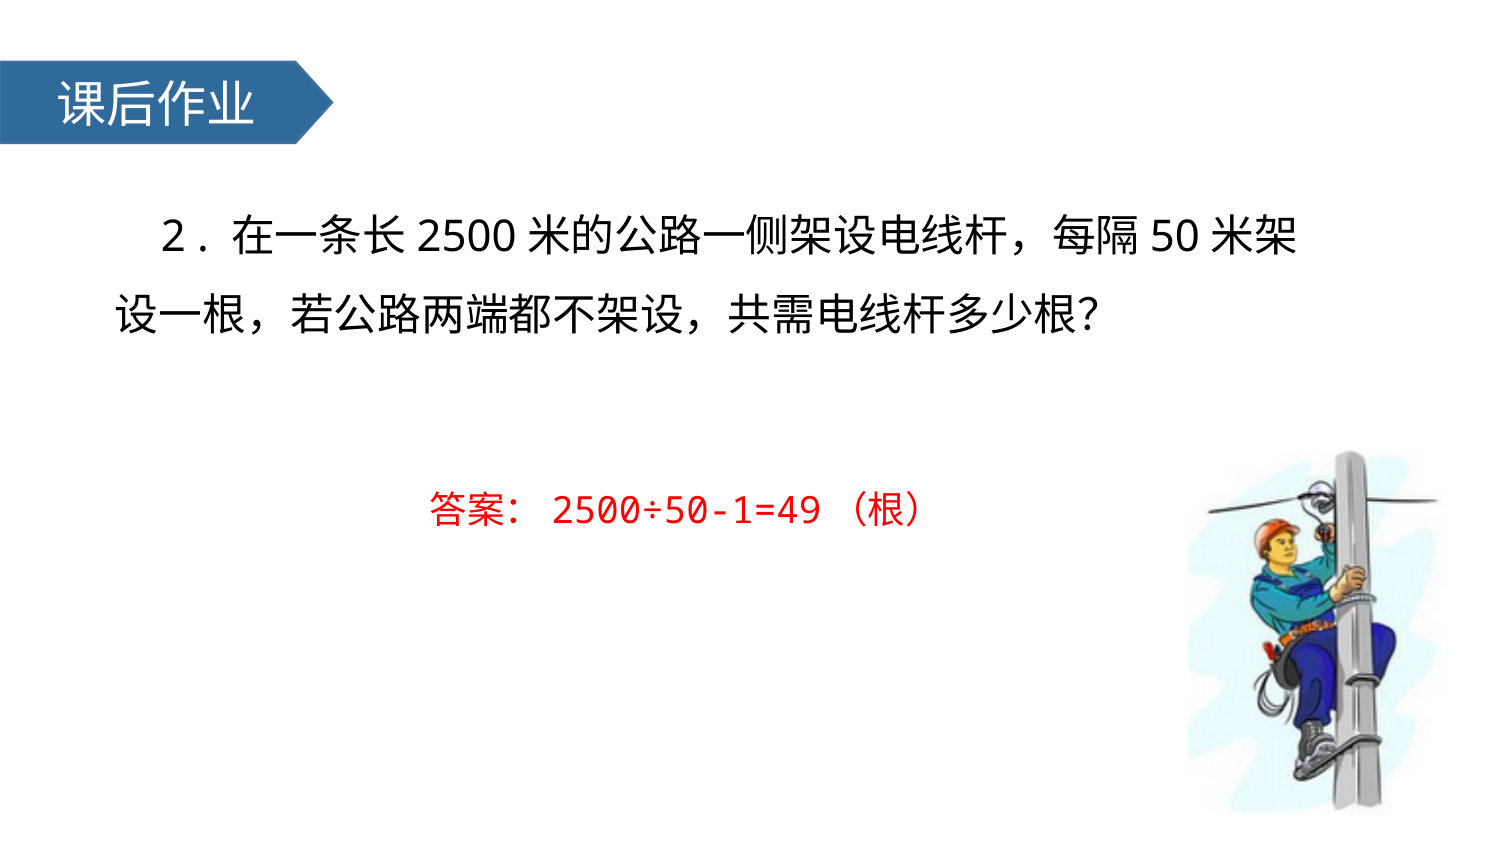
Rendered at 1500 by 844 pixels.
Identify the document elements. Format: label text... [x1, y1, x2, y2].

text_box 课后作业 [0, 61, 333, 144]
picture [1187, 449, 1450, 815]
text_box 2 . 在一条长2500米的公路一侧架设电线杆，每隔50米架设一根，若公路两端都不架设，共需电线杆多少根？ [103, 175, 1336, 345]
text_box 答案：2500÷50-1=49（根） [418, 458, 1176, 537]
